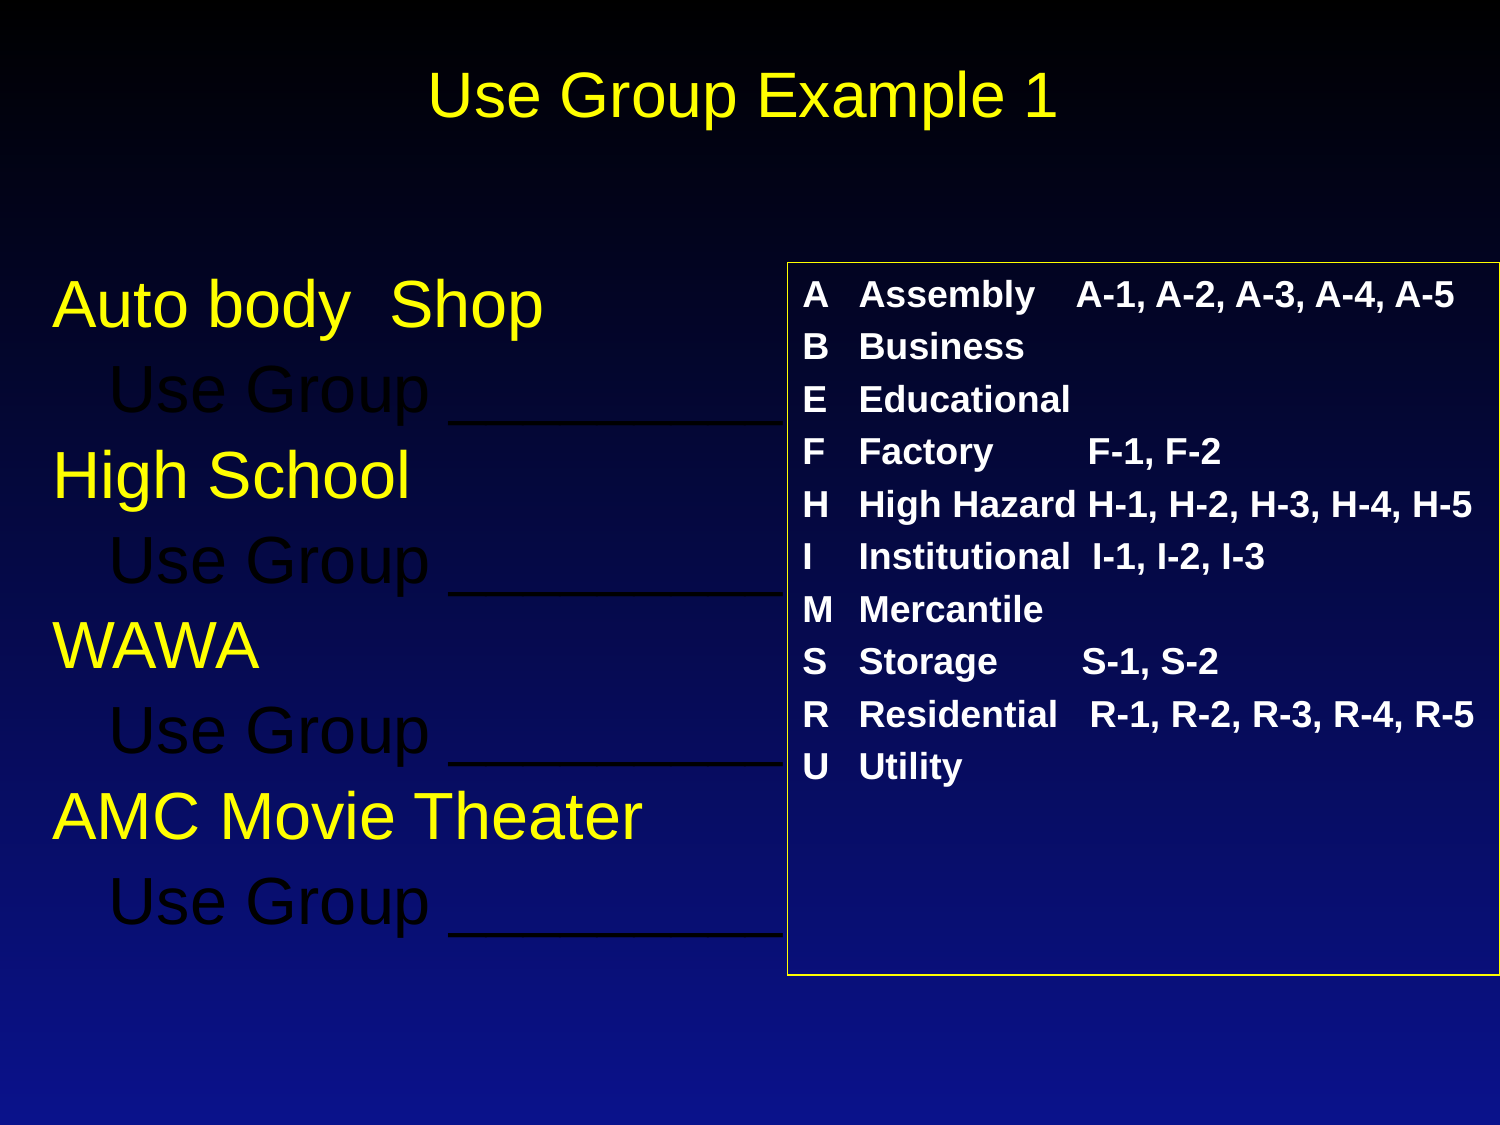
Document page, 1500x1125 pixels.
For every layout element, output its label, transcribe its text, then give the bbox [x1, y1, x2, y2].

text_box A Assembly A-1, A-2, A-3, A-4, A-5 B Business E Educational F Factory F-1, F-2 H High Hazard H-1, H-2, H-3, H-4, H-5 I Institutional I-1, I-2, I-3 M Mercantile S Storage S-1, S-2 R Residential R-1, R-2, R-3, R-4, R-5 U Utility [787, 262, 1500, 975]
title Use Group Example 1 [125, 45, 1363, 138]
list Auto body Shop Use Group _________ High School Use Group _________ WAWA Use Group _________ AMC Movie Theater Use Group _________ [37, 262, 787, 972]
